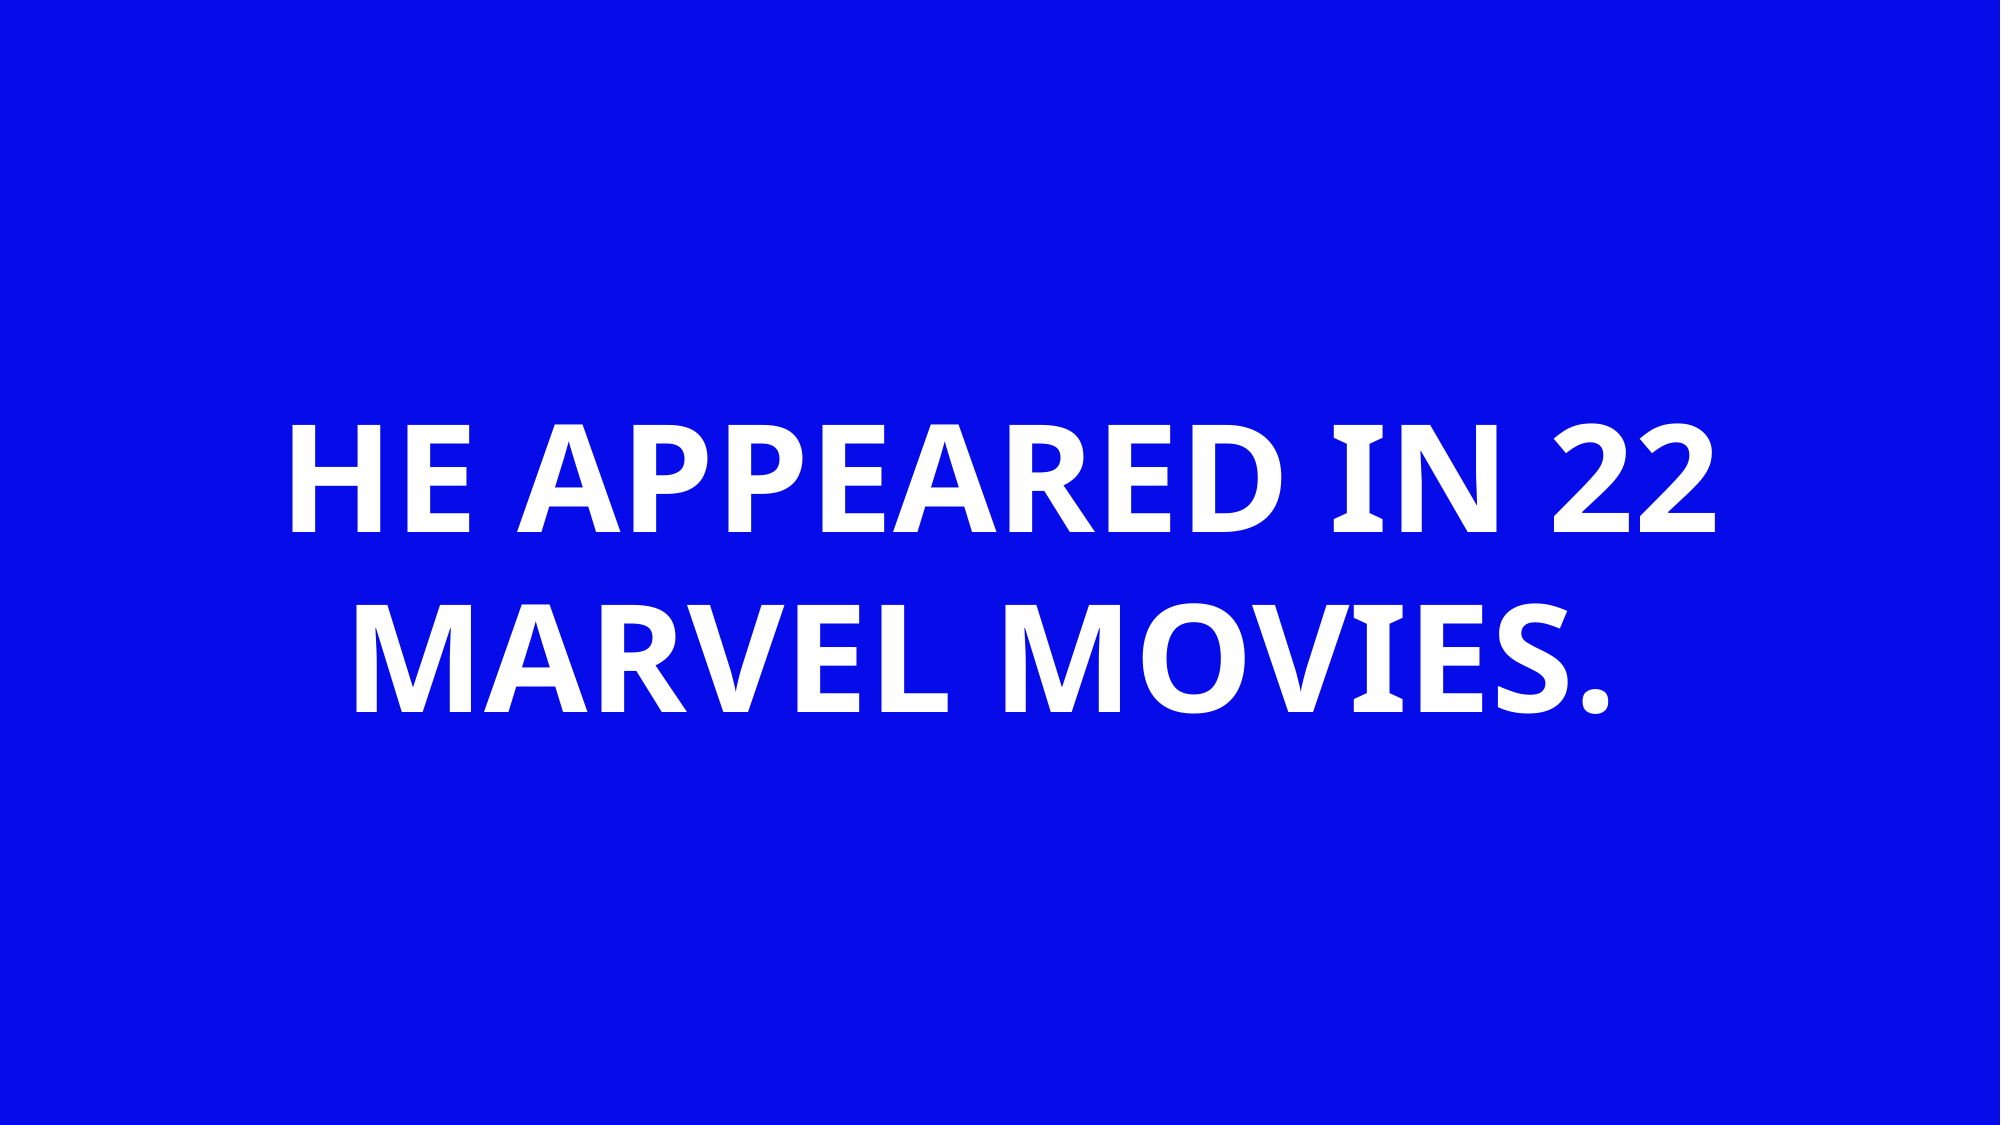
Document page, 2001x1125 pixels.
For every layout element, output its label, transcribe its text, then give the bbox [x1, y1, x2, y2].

text_box HE APPEARED IN 22 MARVEL MOVIES. [0, 0, 2000, 1125]
